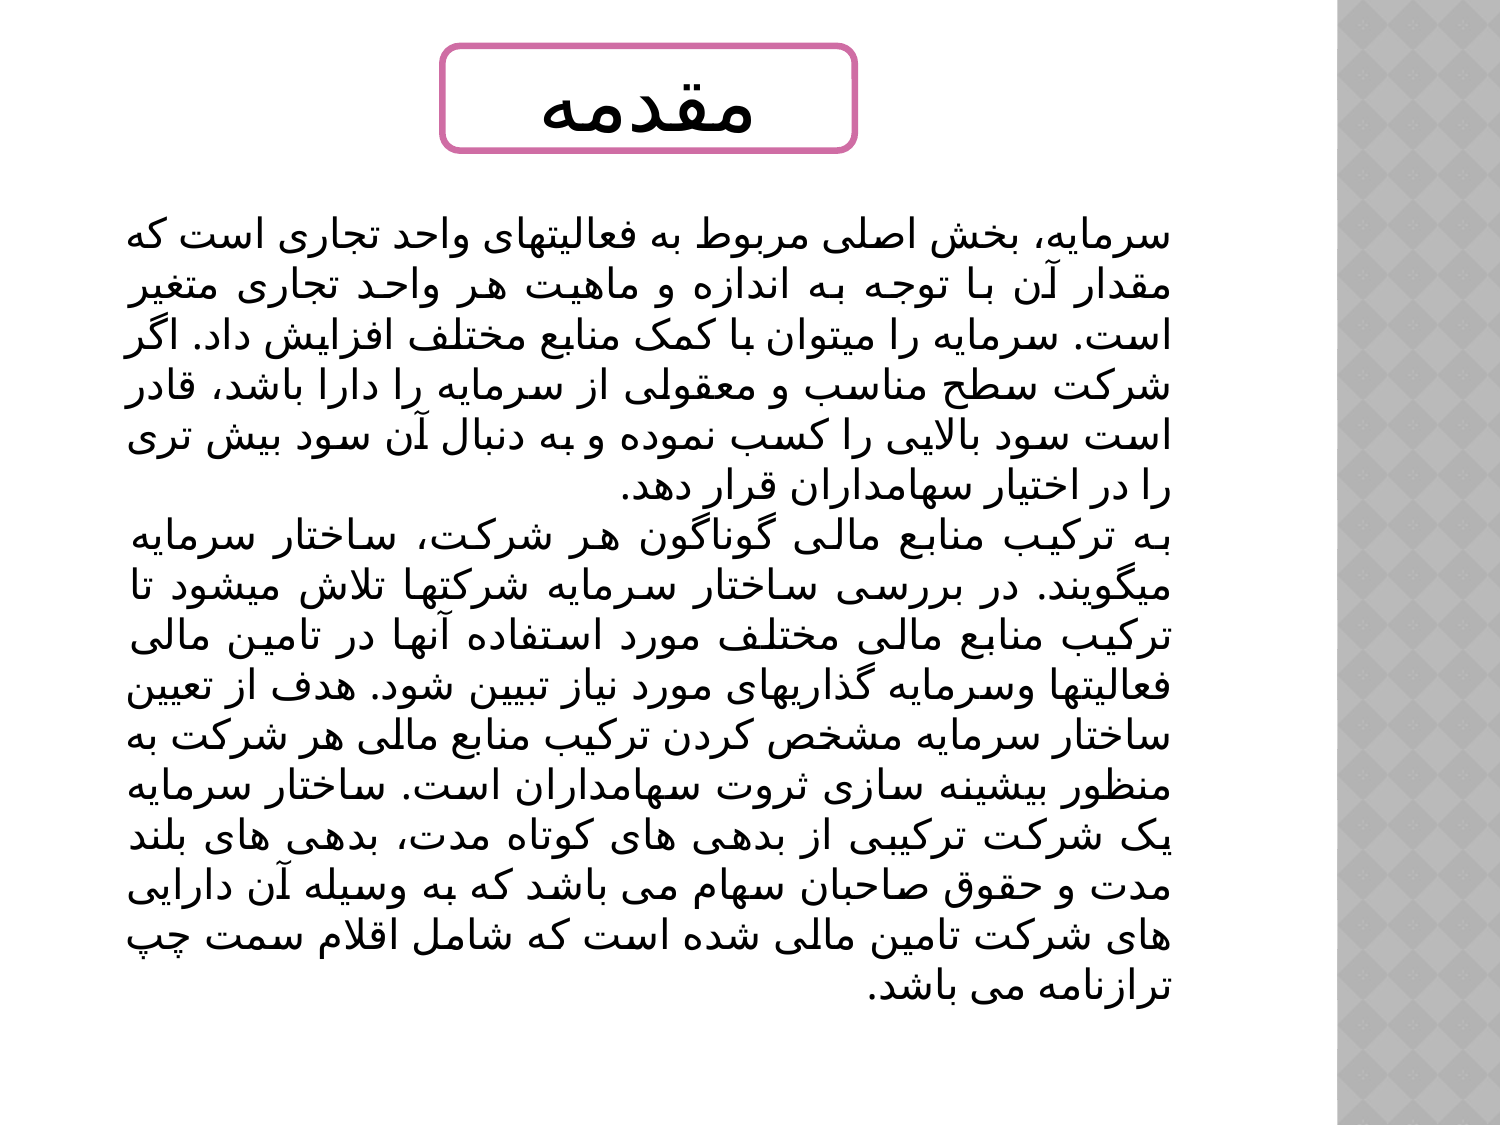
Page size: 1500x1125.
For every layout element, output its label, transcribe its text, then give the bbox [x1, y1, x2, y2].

text_box سرمایه، بخش اصلی مربوط به فعالیت­های واحد تجاری است که مقدار آن با توجه به اندازه و ماهیت هر واحد تجاری متغیر است. سرمایه را می­توان با کمک منابع مختلف افزایش داد. اگر شرکت سطح مناسب و معقولی از سرمایه را دارا باشد، قادر است سود بالایی را کسب نموده و به دنبال آن سود بیش تری را در اختیار سهامداران قرار دهد. به ترکیب منابع مالی گوناگون هر شرکت، ساختار سرمایه میگویند. در بررسی ساختار سرمایه شرکتها تلاش میشود تا ترکیب منابع مالی مختلف مورد استفاده آنها در تامین مالی فعالیتها وسرمایه گذاریهای مورد نیاز تبیین شود. هدف از تعیین ساختار سرمایه مشخص کردن ترکیب منابع مالی هر شرکت به منظور بیشینه سازی ثروت سهامداران است. ساختار سرمایه یک شرکت ترکیبی از بدهی های کوتاه مدت، بدهی های بلند مدت و حقوق صاحبان سهام می باشد که به وسیله آن دارایی های شرکت تامین مالی شده است که شامل اقلام سمت چپ ترازنامه می باشد. [109, 199, 1188, 1015]
text_box مقدمه [439, 42, 859, 154]
